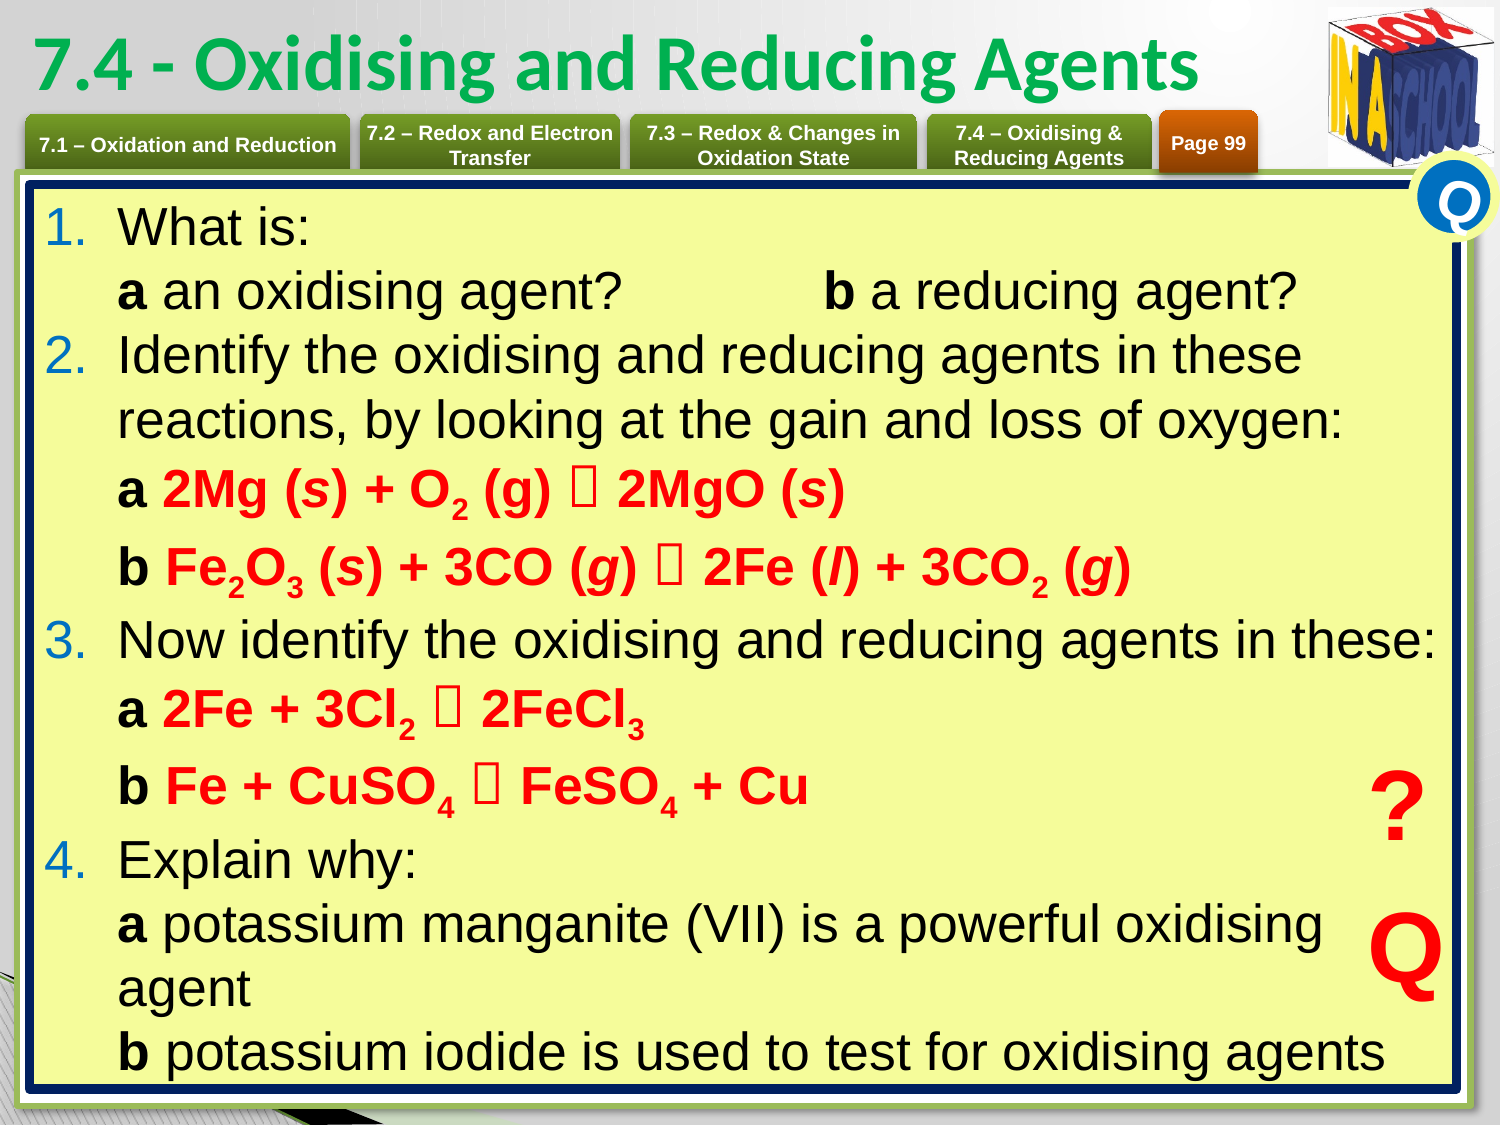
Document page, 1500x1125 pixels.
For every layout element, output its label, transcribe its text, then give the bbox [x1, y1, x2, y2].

text_box Q [1353, 875, 1461, 1010]
text_box ? [1353, 733, 1444, 868]
picture [1328, 7, 1495, 167]
picture [281, 1114, 303, 1125]
text_box Q [1408, 150, 1500, 243]
text_box Page 99 [1159, 109, 1258, 173]
title 7.4 - Oxidising and Reducing Agents [17, 7, 1258, 110]
text_box What is: a an oxidising agent? b a reducing agent? Identify the oxidising and reducing agents in these reactions, by looking at the gain and loss of oxygen: a 2Mg (s) + O2 (g)  2MgO (s) b Fe2O3 (s) + 3CO (g)  2Fe (l) + 3CO2 (g) Now identify the oxidising and reducing agents in these: a 2Fe + 3Cl2  2FeCl3 b Fe + CuSO4  FeSO4 + Cu Explain why: a potassium manganite (VII) is a powerful oxidising agent b potassium iodide is used to test for oxidising agents [29, 184, 1457, 1089]
